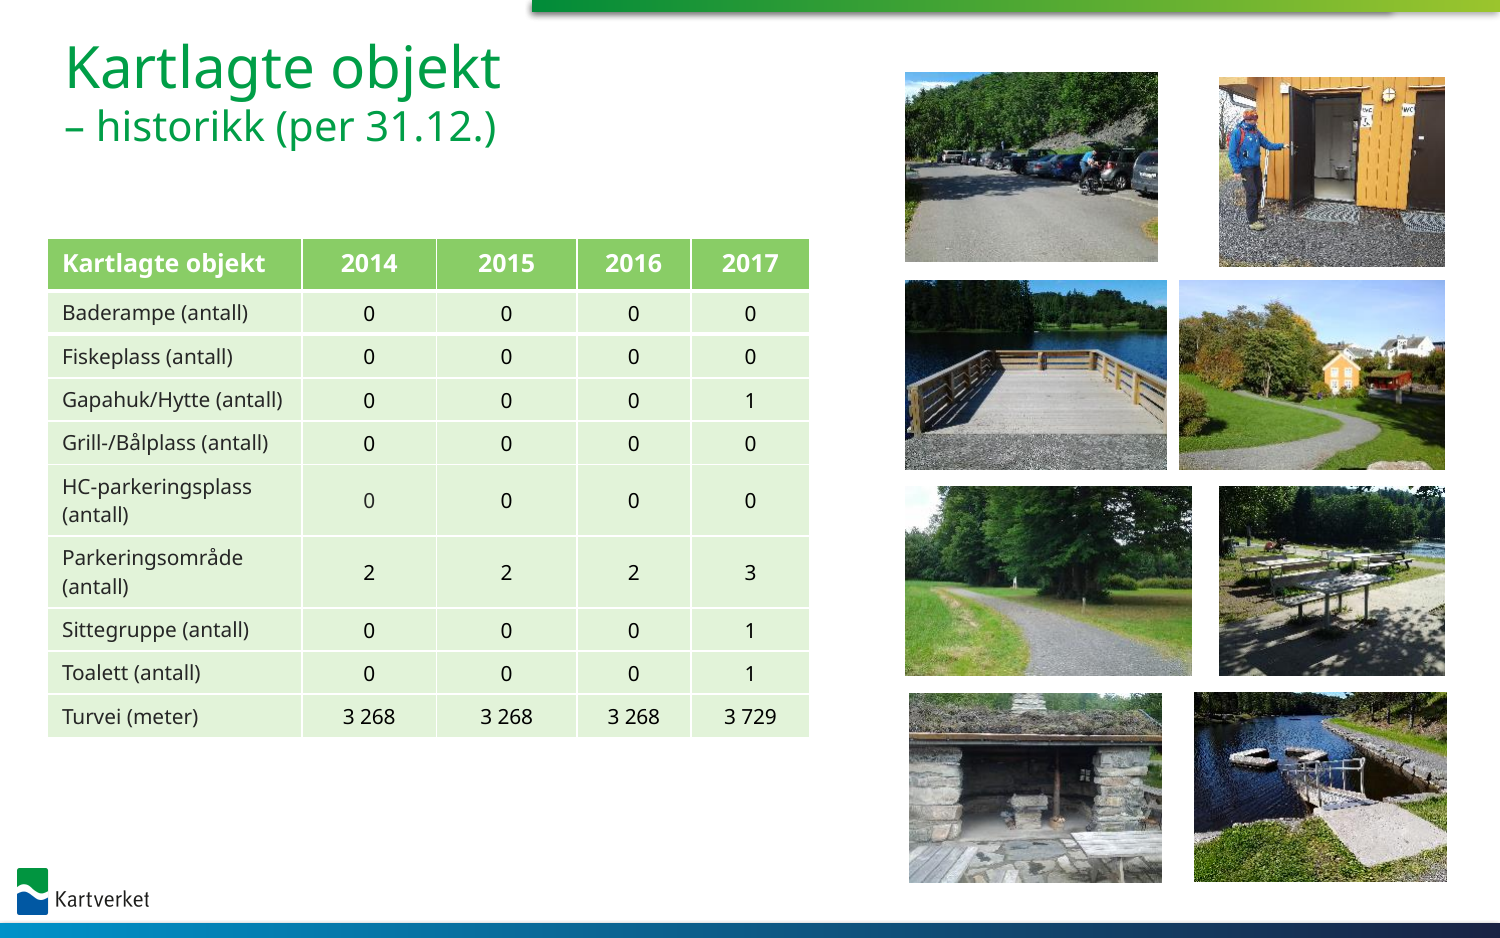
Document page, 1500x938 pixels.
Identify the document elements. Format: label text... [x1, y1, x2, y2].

table_cell 0 [578, 652, 690, 693]
picture [1194, 692, 1448, 882]
picture [905, 280, 1167, 470]
table_cell 3 729 [692, 695, 809, 737]
table_cell 3 268 [437, 695, 576, 737]
table_cell 0 [578, 422, 690, 464]
table_cell 0 [692, 422, 809, 464]
table_header 2015 [437, 239, 576, 289]
table_cell 0 [303, 379, 436, 420]
table_cell 0 [437, 379, 576, 420]
picture [905, 72, 1158, 262]
table_cell 0 [578, 465, 690, 535]
table_header Kartlagte objekt [48, 239, 301, 289]
table_cell Parkeringsområde (antall) [48, 537, 301, 607]
table_cell 3 [692, 537, 809, 607]
table_cell 2 [437, 537, 576, 607]
picture [909, 693, 1163, 884]
table_cell 0 [578, 609, 690, 650]
table_cell Gapahuk/Hytte (antall) [48, 379, 301, 420]
table_cell 0 [437, 293, 576, 332]
table_cell 0 [303, 293, 436, 332]
table_cell Toalett (antall) [48, 652, 301, 693]
table_cell Turvei (meter) [48, 695, 301, 737]
table_cell 0 [437, 609, 576, 650]
table_cell 0 [303, 609, 436, 650]
table_header 2014 [303, 239, 436, 289]
table_cell 1 [692, 379, 809, 420]
table_cell 0 [437, 422, 576, 464]
table_cell 0 [303, 336, 436, 377]
picture [1219, 486, 1445, 676]
table_cell 0 [578, 336, 690, 377]
table_cell 1 [692, 652, 809, 693]
table_cell 0 [692, 336, 809, 377]
table_cell Grill-/Bålplass (antall) [48, 422, 301, 464]
table_cell 0 [303, 422, 436, 464]
table_header 2017 [692, 239, 809, 289]
table_header 2016 [578, 239, 690, 289]
table_cell 0 [303, 652, 436, 693]
table_cell 2 [303, 537, 436, 607]
table_cell 0 [437, 652, 576, 693]
picture [905, 486, 1193, 676]
table_cell Baderampe (antall) [48, 293, 301, 332]
picture [1179, 280, 1445, 470]
table_cell 2 [578, 537, 690, 607]
table_cell 1 [692, 609, 809, 650]
table_cell Fiskeplass (antall) [48, 336, 301, 377]
table_cell Sittegruppe (antall) [48, 609, 301, 650]
table_cell 3 268 [578, 695, 690, 737]
table_cell 0 [578, 293, 690, 332]
text_box Kartlagte objekt – historikk (per 31.12.) [49, 14, 1431, 158]
table_cell 0 [303, 465, 436, 535]
table_cell 3 268 [303, 695, 436, 737]
table_cell 0 [692, 465, 809, 535]
table_cell 0 [692, 293, 809, 332]
table_cell 0 [437, 336, 576, 377]
table_cell 0 [578, 379, 690, 420]
picture [1219, 77, 1445, 267]
table_cell HC-parkeringsplass (antall) [48, 465, 301, 535]
table_cell 0 [437, 465, 576, 535]
